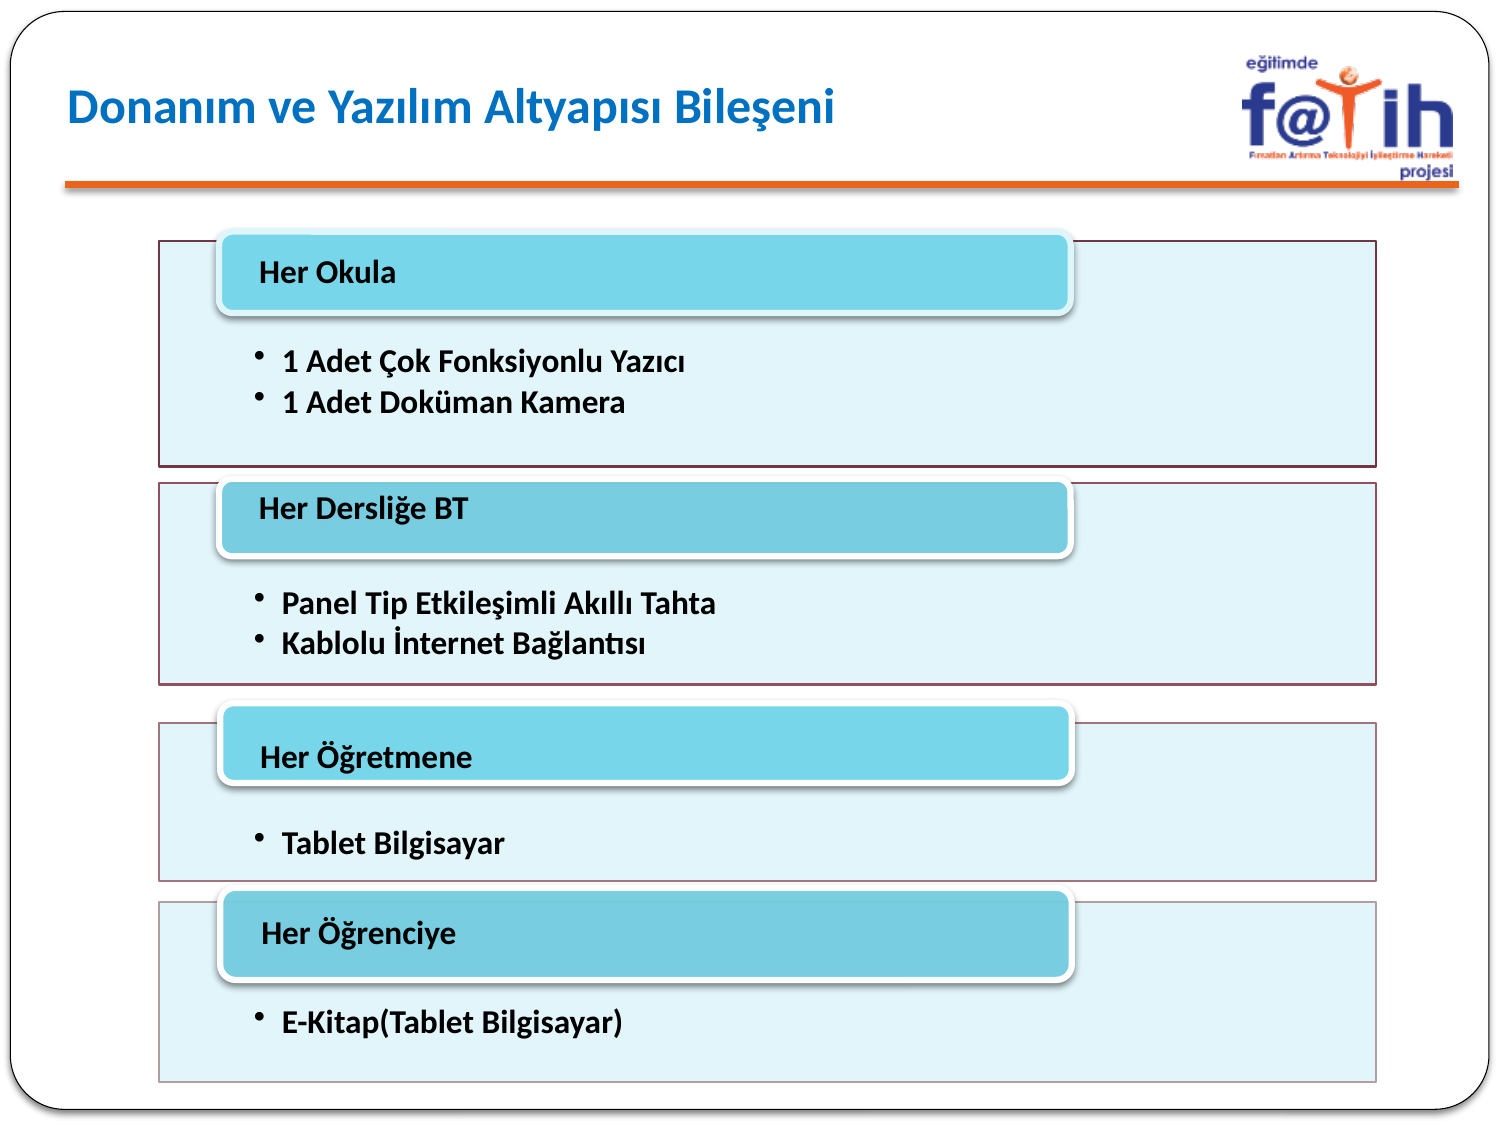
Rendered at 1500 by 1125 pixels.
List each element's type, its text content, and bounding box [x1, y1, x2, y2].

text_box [159, 231, 1377, 1083]
text_box Donanım ve Yazılım Altyapısı Bileşeni [53, 66, 1187, 149]
picture [1242, 54, 1453, 182]
